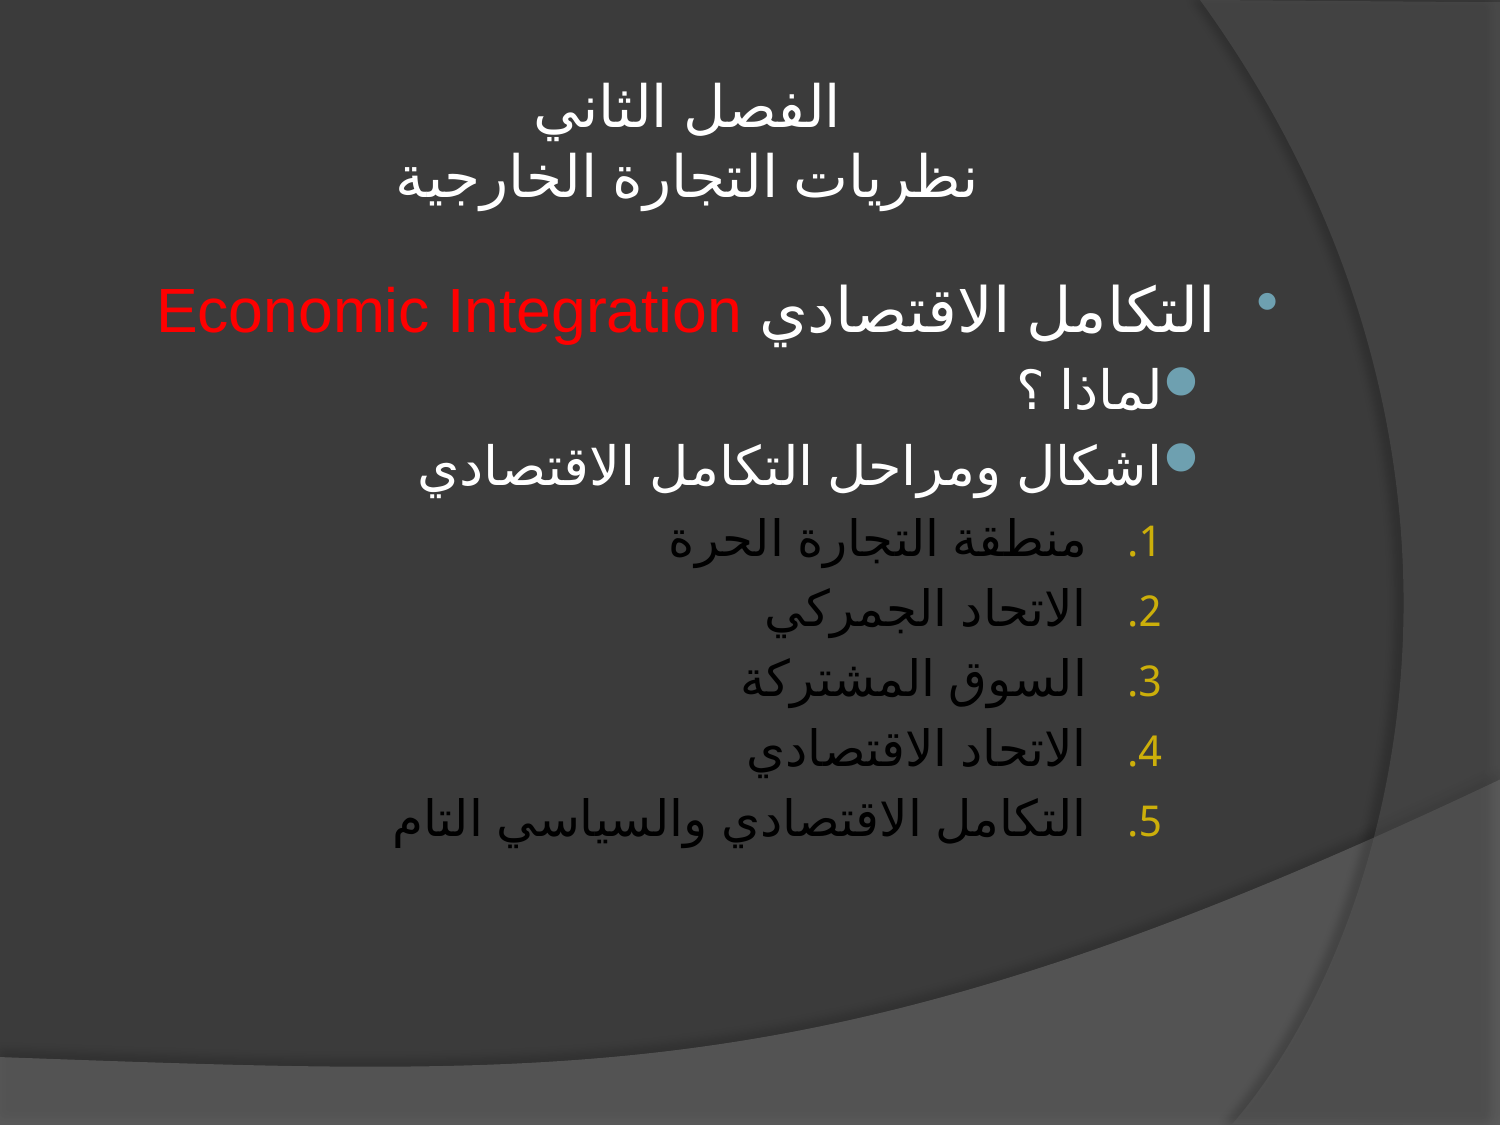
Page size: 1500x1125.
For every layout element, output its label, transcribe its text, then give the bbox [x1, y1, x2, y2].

title الفصل الثاني نظريات التجارة الخارجية [75, 45, 1300, 233]
list التكامل الاقتصادي Economic Integration لماذا ؟ اشكال ومراحل التكامل الاقتصادي منطقة التجارة الحرة الاتحاد الجمركي السوق المشتركة الاتحاد الاقتصادي التكامل الاقتصادي والسياسي التام [75, 262, 1300, 1005]
